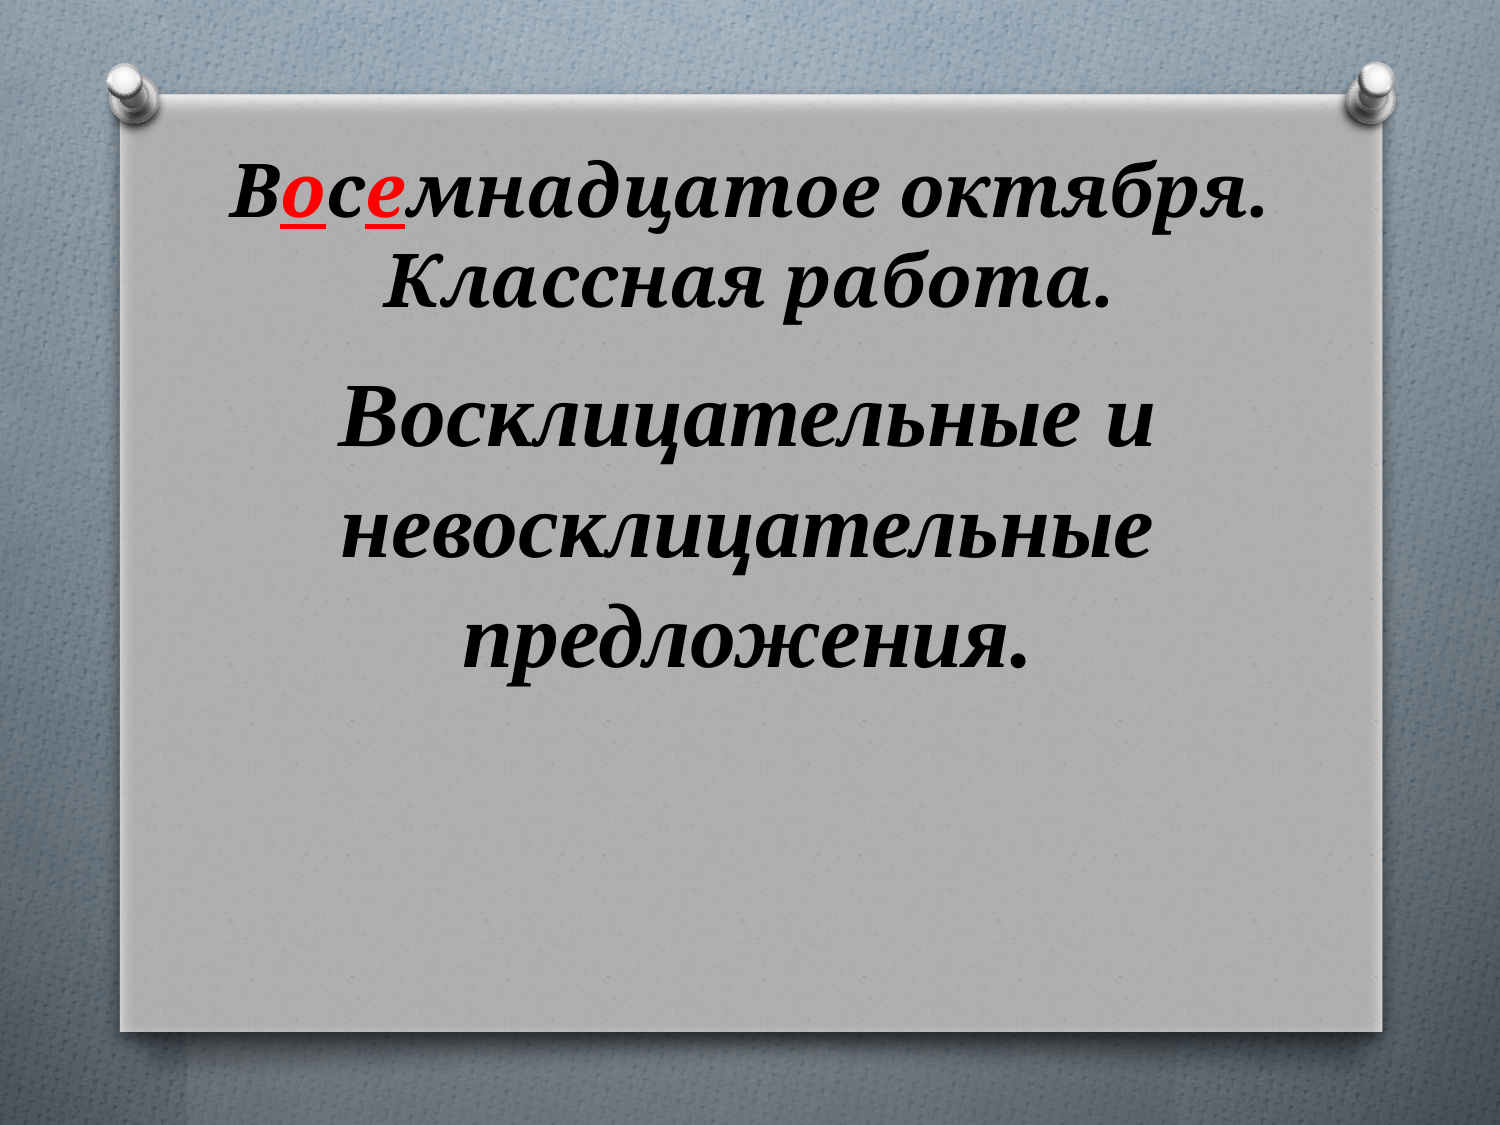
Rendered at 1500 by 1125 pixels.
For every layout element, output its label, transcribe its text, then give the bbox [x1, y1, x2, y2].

picture [1317, 35, 1439, 156]
picture [75, 29, 198, 153]
list Восклицательные и невосклицательные предложения. [240, 347, 1257, 939]
title Восемнадцатое октября. Классная работа. [179, 134, 1323, 332]
